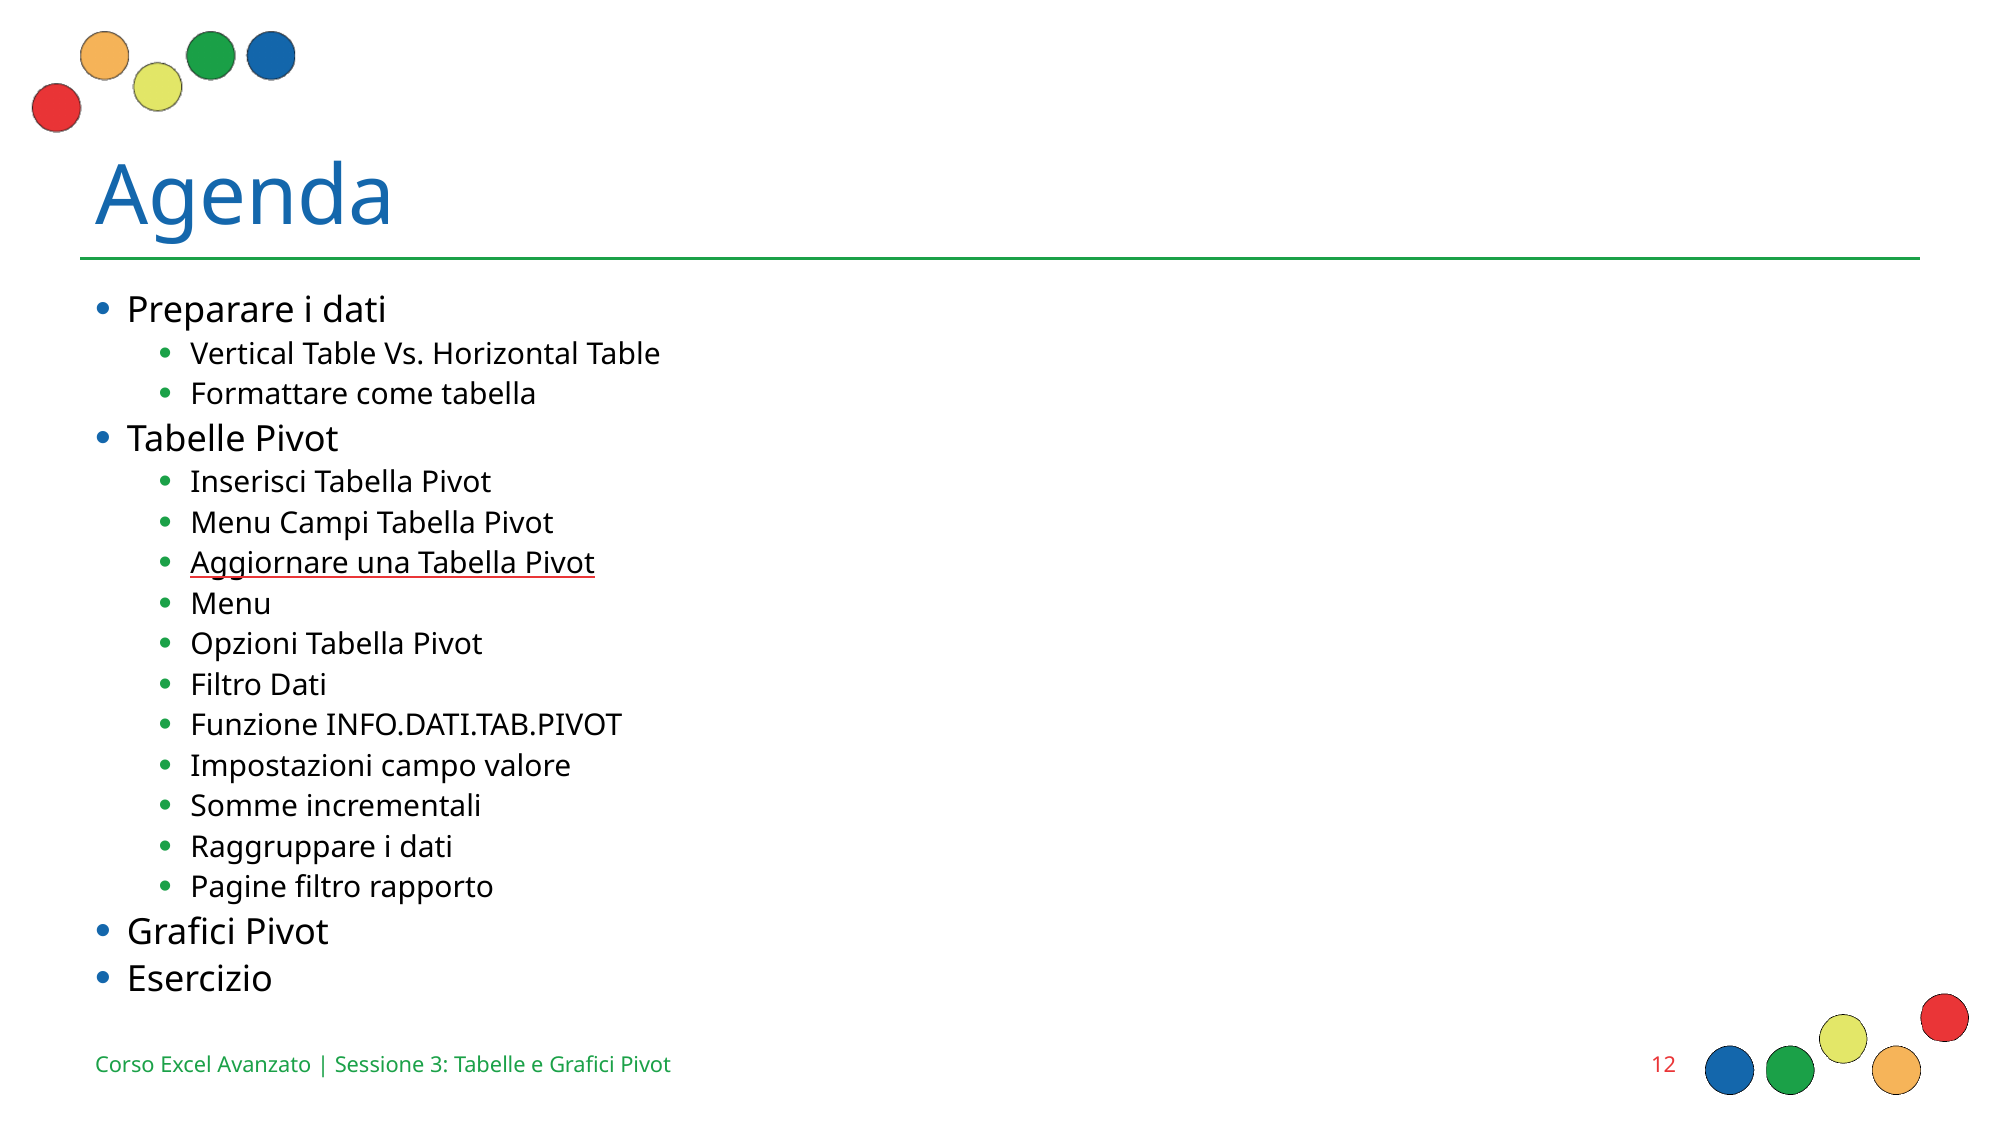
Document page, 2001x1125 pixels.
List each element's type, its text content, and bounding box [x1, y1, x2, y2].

footer Corso Excel Avanzato | Sessione 3: Tabelle e Grafici Pivot [80, 1035, 1571, 1096]
picture [1704, 990, 1971, 1096]
list Preparare i dati Vertical Table Vs. Horizontal Table Formattare come tabella Tabelle Pivot Inserisci Tabella Pivot Menu Campi Tabella Pivot Aggiornare una Tabella Pivot Menu Opzioni Tabella Pivot Filtro Dati Funzione INFO.DATI.TAB.PIVOT Impostazioni campo valore Somme incrementali Raggruppare i dati Pagine filtro rapporto Grafici Pivot Esercizio [80, 278, 1920, 1011]
title Agenda [80, 123, 1920, 259]
picture [29, 30, 295, 135]
slide_number 12 [1583, 1035, 1692, 1096]
